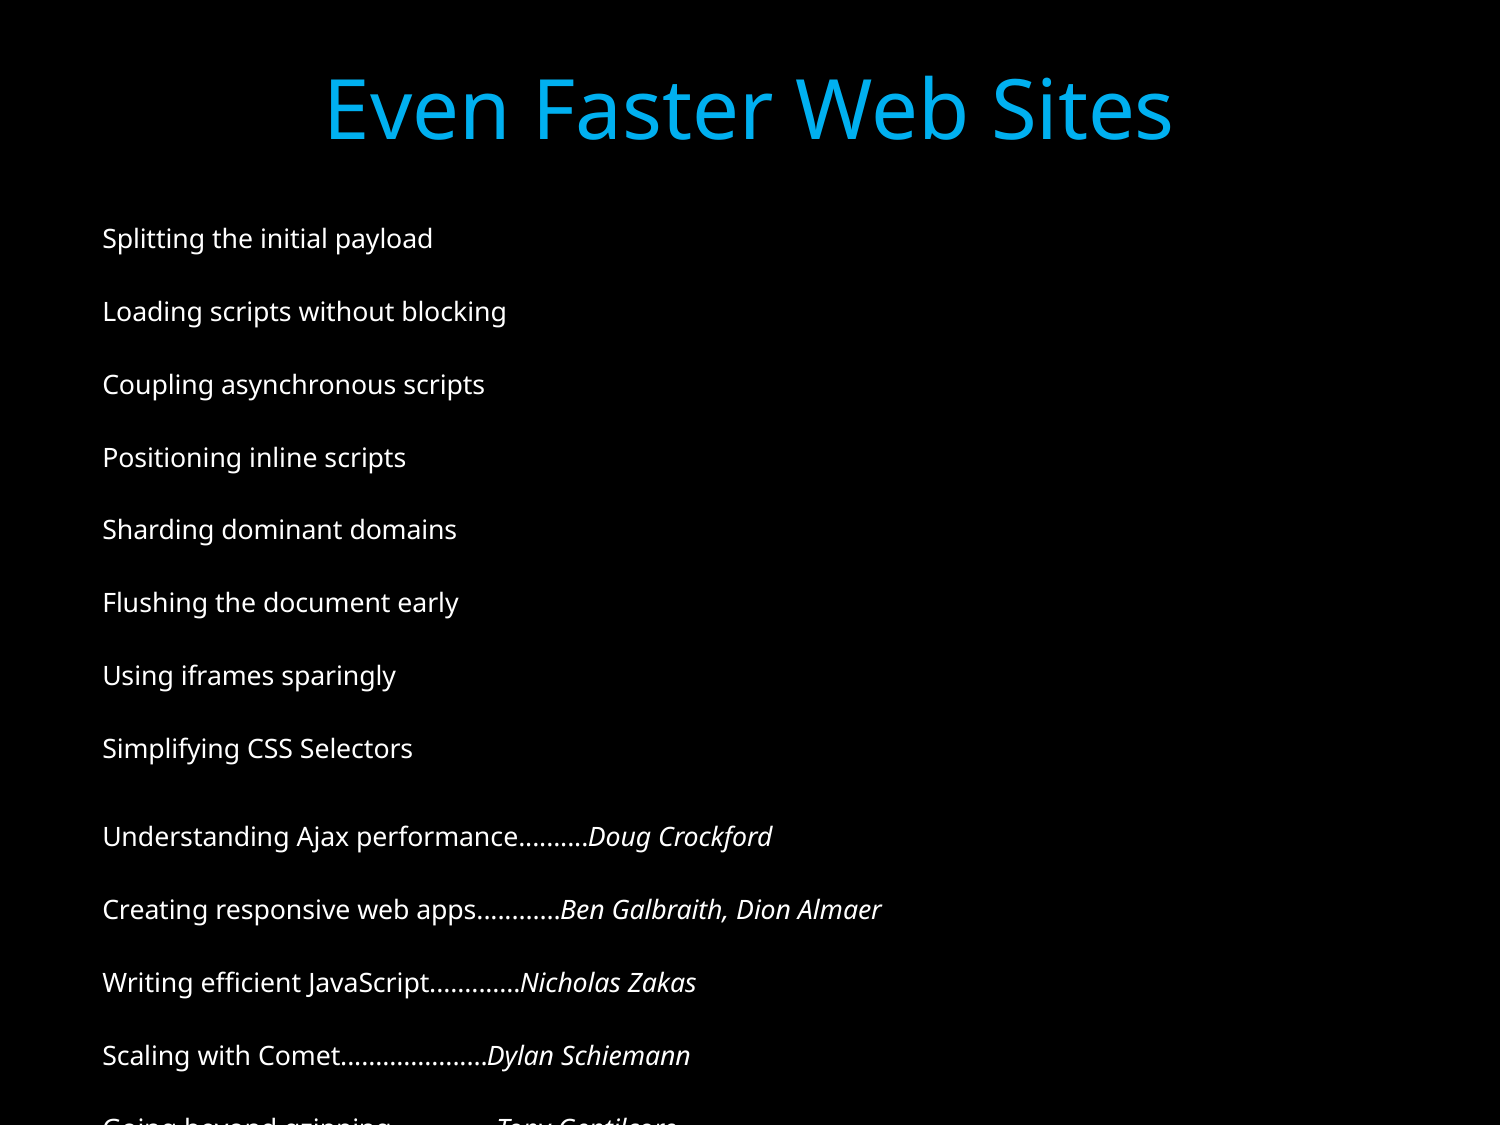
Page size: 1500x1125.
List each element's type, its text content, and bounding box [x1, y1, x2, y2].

text_box Splitting the initial payload Loading scripts without blocking Coupling asynchronous scripts Positioning inline scripts Sharding dominant domains Flushing the document early Using iframes sparingly Simplifying CSS Selectors Understanding Ajax performance..........Doug Crockford Creating responsive web apps............Ben Galbraith, Dion Almaer Writing efficient JavaScript.............Nicholas Zakas Scaling with Comet.....................Dylan Schiemann Going beyond gzipping...............Tony Gentilcore Optimizing images...................Stoyan Stefanov, Nicole Sullivan [87, 183, 1500, 1125]
title Even Faster Web Sites [0, 12, 1500, 201]
